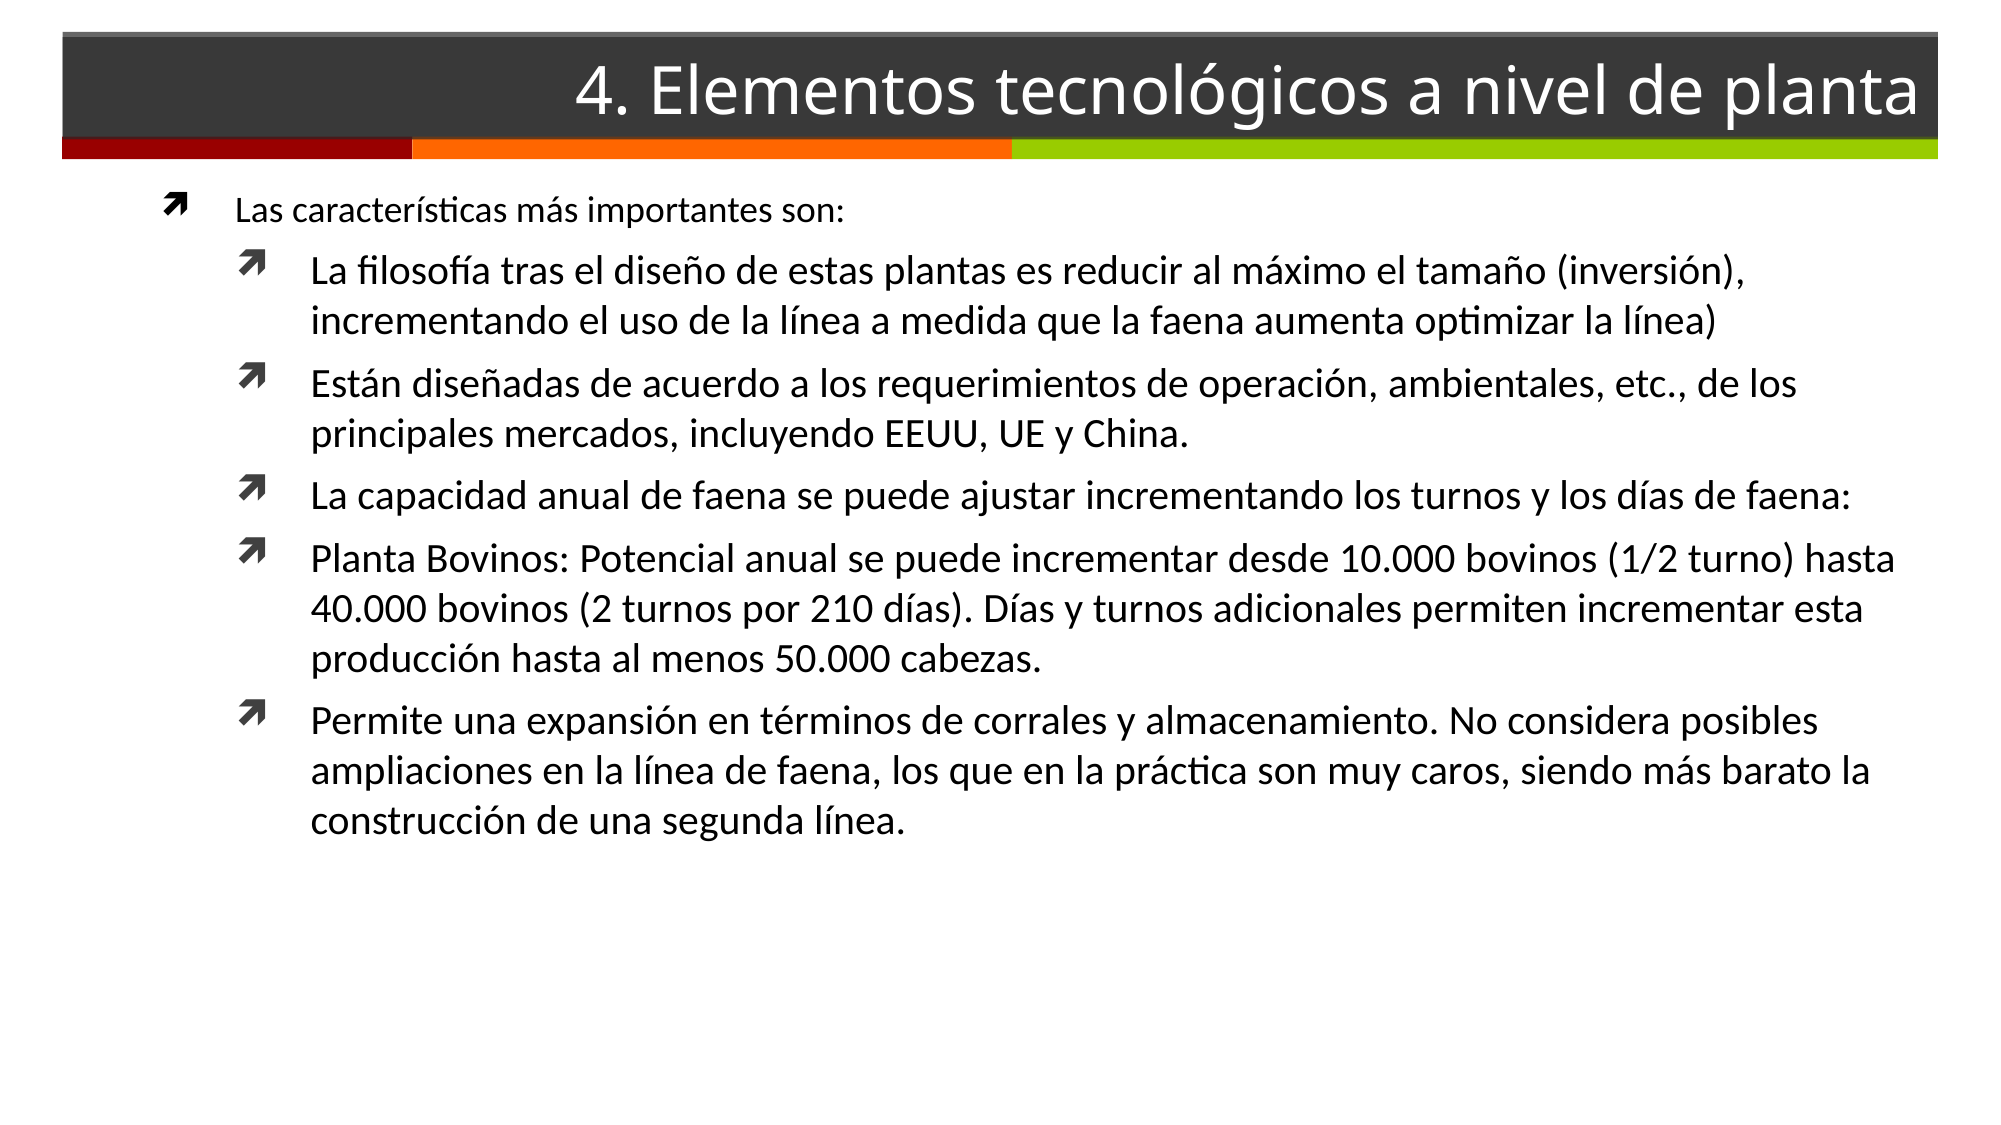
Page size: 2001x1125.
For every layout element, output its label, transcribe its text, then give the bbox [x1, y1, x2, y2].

title 4. Elementos tecnológicos a nivel de planta [62, 37, 1938, 140]
list Las características más importantes son: La filosofía tras el diseño de estas plantas es reducir al máximo el tamaño (inversión), incrementando el uso de la línea a medida que la faena aumenta optimizar la línea) Están diseñadas de acuerdo a los requerimientos de operación, ambientales, etc., de los principales mercados, incluyendo EEUU, UE y China. La capacidad anual de faena se puede ajustar incrementando los turnos y los días de faena: Planta Bovinos: Potencial anual se puede incrementar desde 10.000 bovinos (1/2 turno) hasta 40.000 bovinos (2 turnos por 210 días). Días y turnos adicionales permiten incrementar esta producción hasta al menos 50.000 cabezas. Permite una expansión en términos de corrales y almacenamiento. No considera posibles ampliaciones en la línea de faena, los que en la práctica son muy caros, siendo más barato la construcción de una segunda línea. [145, 177, 1938, 1125]
